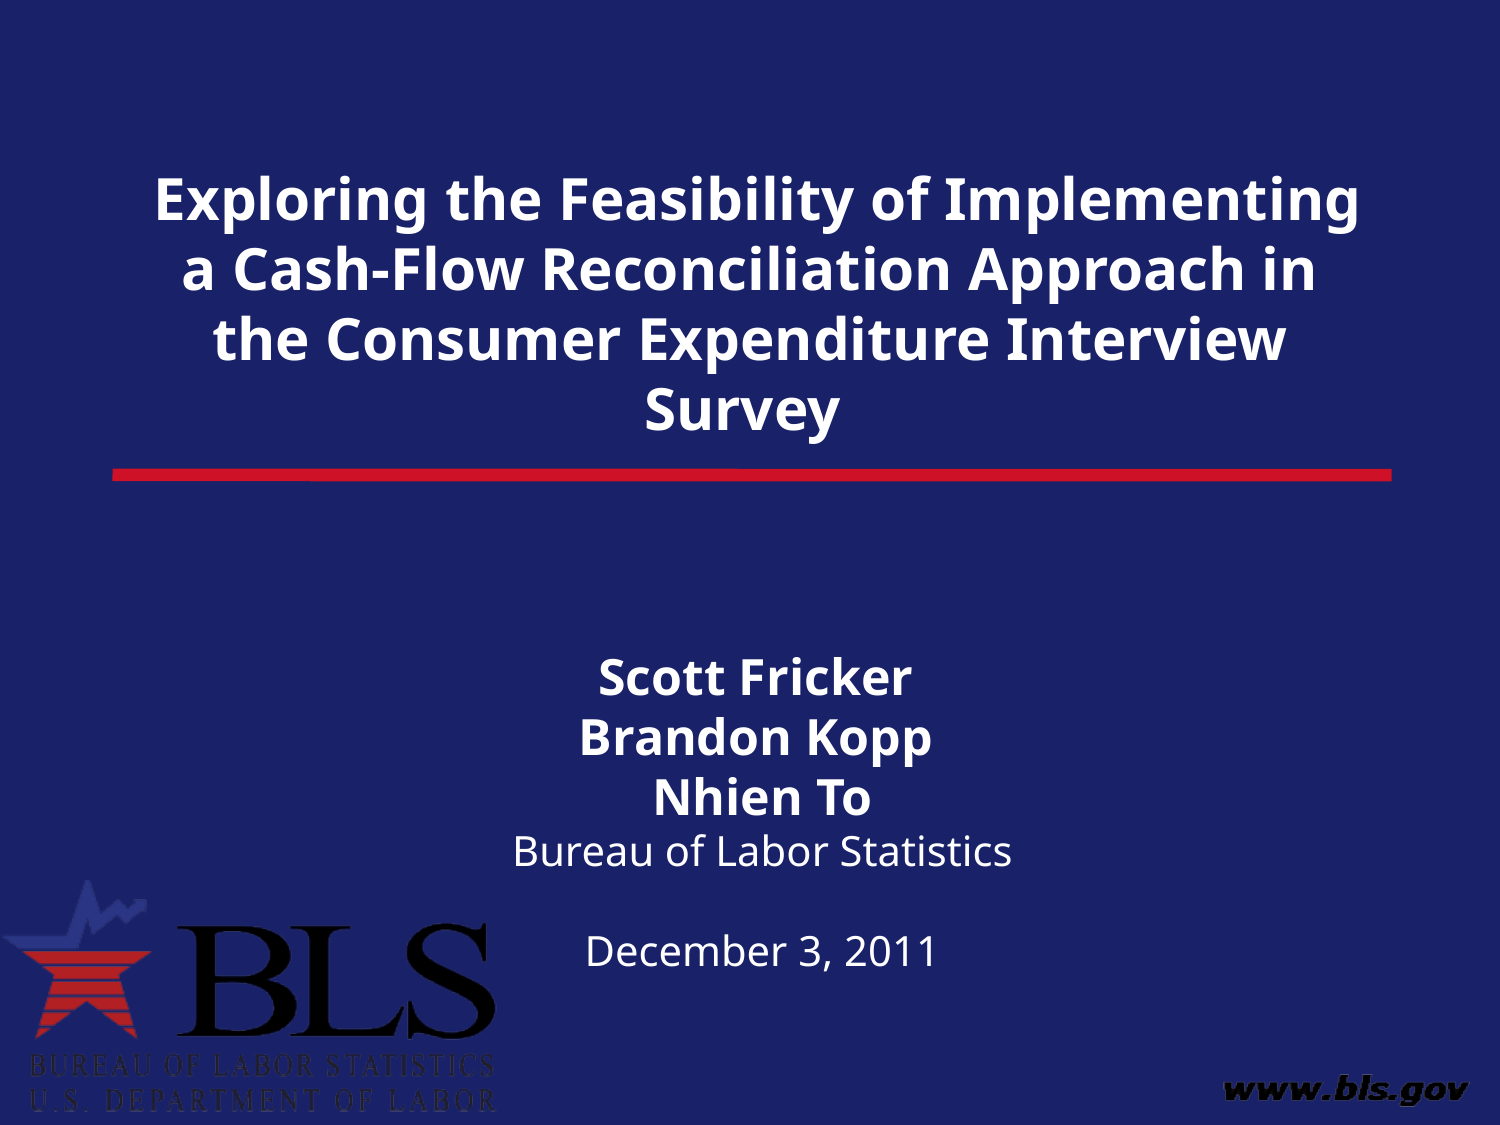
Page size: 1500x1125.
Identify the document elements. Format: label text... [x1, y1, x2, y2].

picture [1288, 880, 1500, 1125]
title Exploring the Feasibility of Implementing a Cash-Flow Reconciliation Approach in the Consumer Expenditure Interview Survey [112, 149, 1388, 450]
picture [0, 880, 237, 1125]
subtitle Scott Fricker Brandon Kopp Nhien To Bureau of Labor Statistics December 3, 2011 [237, 637, 1288, 1125]
